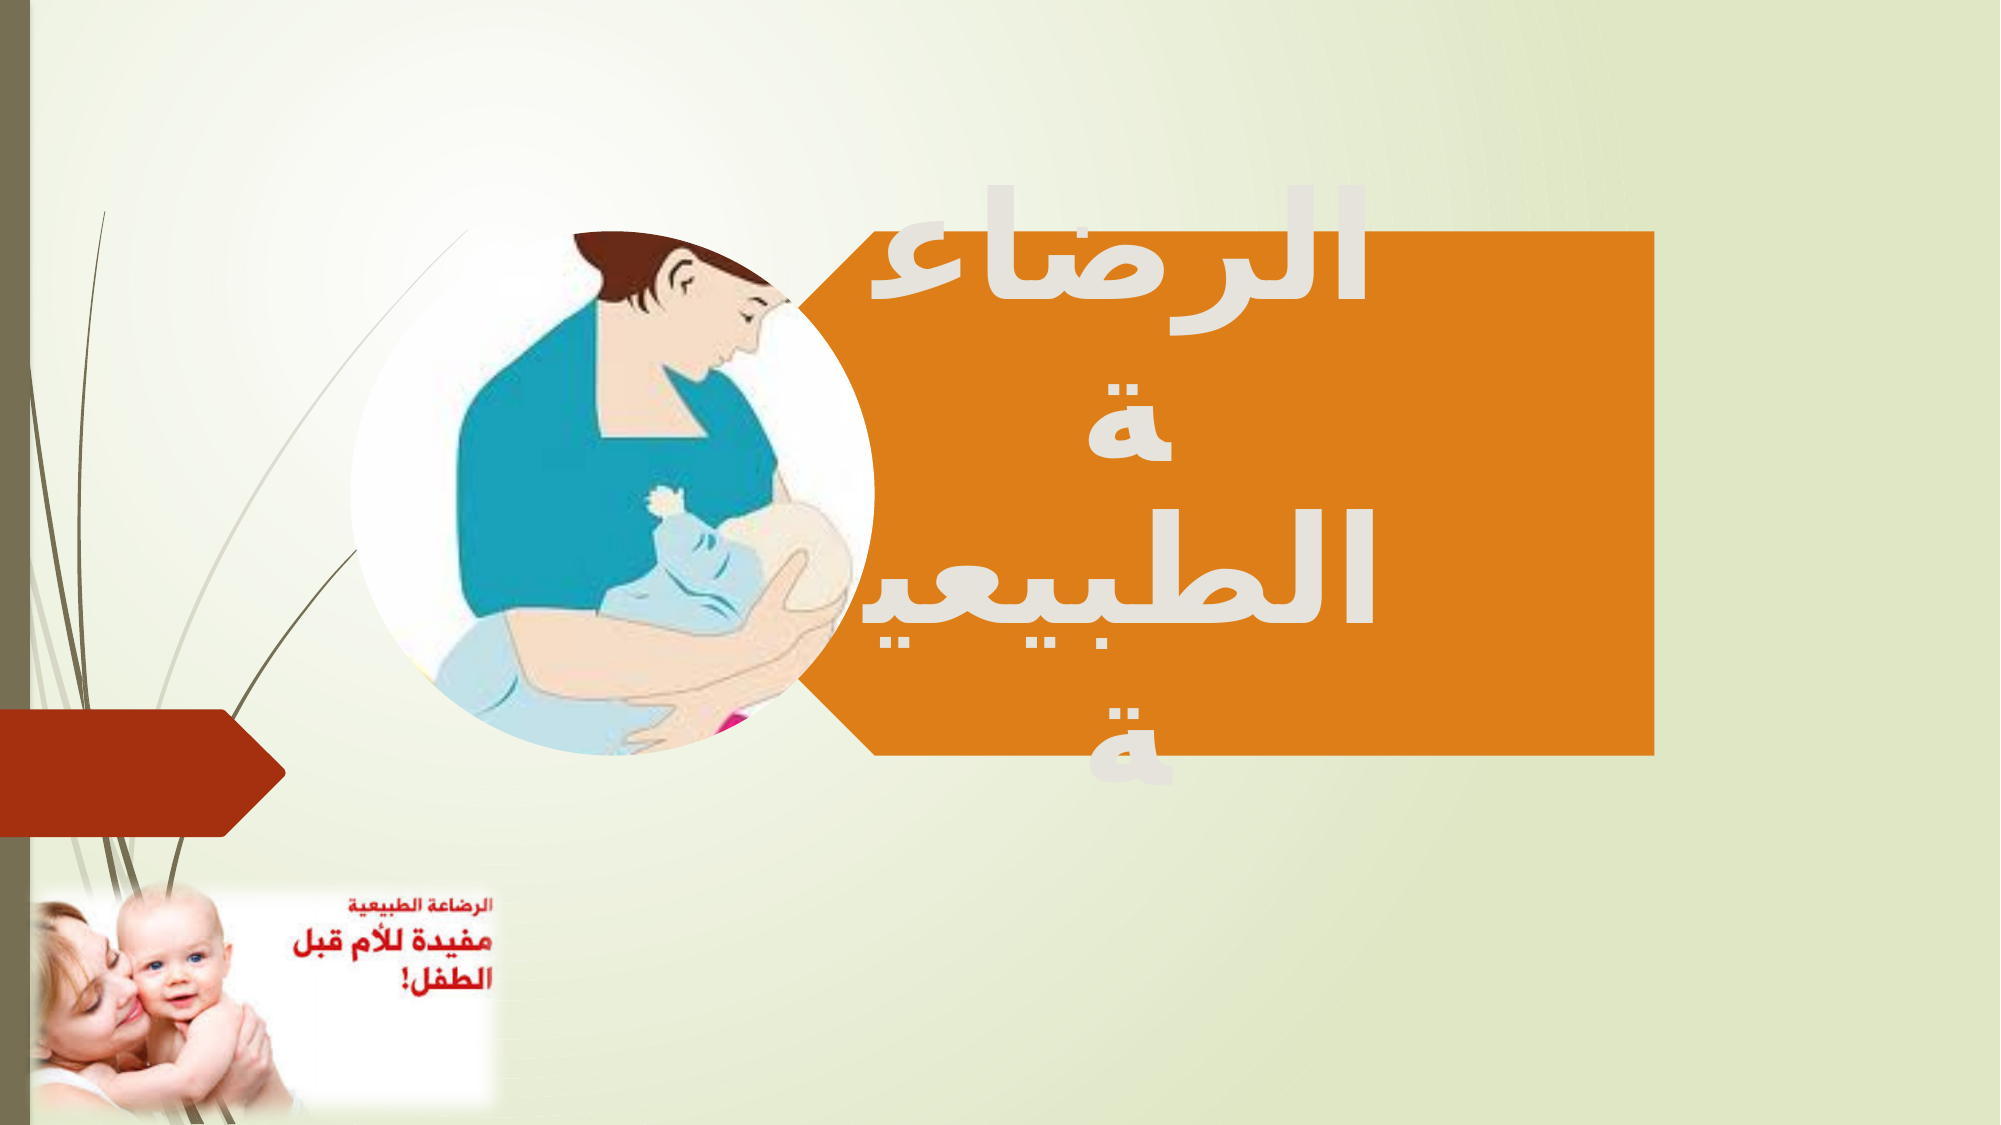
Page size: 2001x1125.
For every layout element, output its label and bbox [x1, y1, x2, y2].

text_box [218, 48, 1786, 939]
picture [22, 873, 513, 1125]
